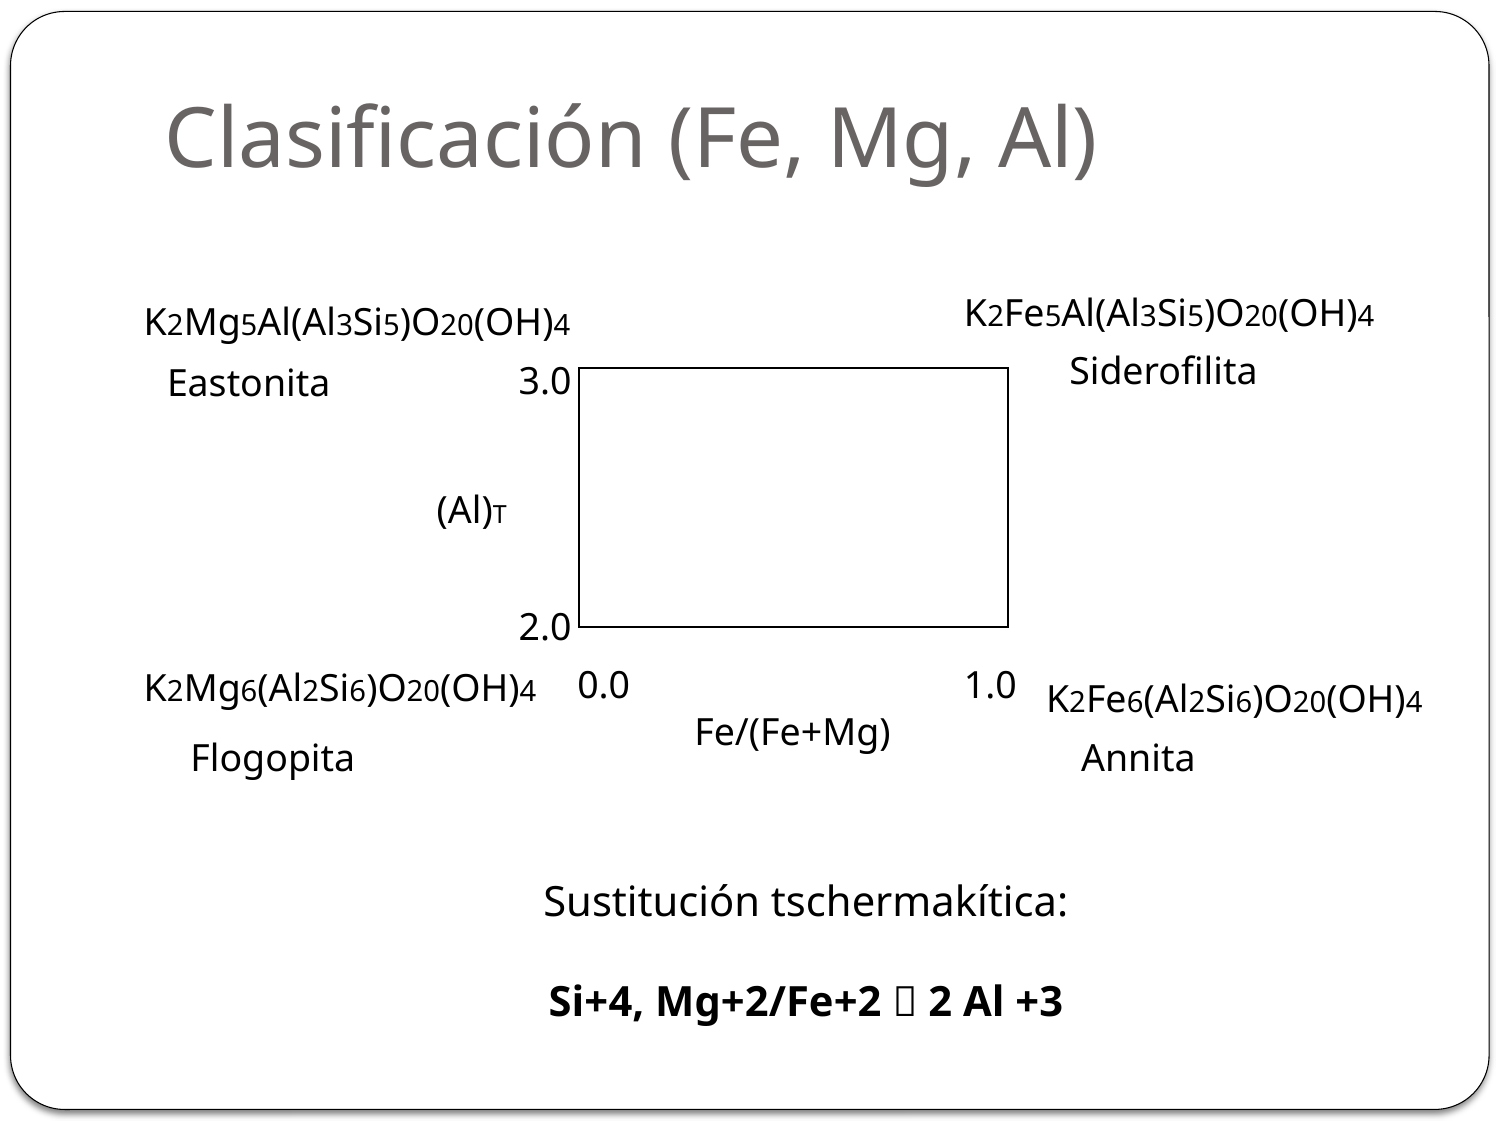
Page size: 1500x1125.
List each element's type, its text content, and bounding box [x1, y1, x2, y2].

text_box K2Fe6(Al2Si6)O20(OH)4 [1031, 667, 1500, 728]
table_header [580, 369, 1007, 626]
text_box Fe/(Fe+Mg) [679, 700, 926, 761]
title Clasificación (Fe, Mg, Al) [150, 11, 1425, 200]
text_box K2Mg6(Al2Si6)O20(OH)4 [128, 656, 621, 716]
text_box 2.0 [503, 595, 610, 656]
text_box Annita [1066, 726, 1383, 787]
text_box Siderofilita [1054, 339, 1313, 400]
text_box 1.0 [949, 654, 1067, 714]
text_box K2Mg5Al(Al3Si5)O20(OH)4 [128, 290, 610, 351]
text_box 3.0 [503, 349, 621, 410]
text_box (Al)T [421, 478, 563, 539]
text_box 0.0 [562, 654, 680, 714]
text_box Sustitución tschermakítica: Si+4, Mg+2/Fe+2  2 Al +3 [528, 867, 1084, 1032]
text_box Flogopita [175, 726, 481, 787]
text_box Eastonita [152, 351, 375, 412]
text_box K2Fe5Al(Al3Si5)O20(OH)4 [949, 281, 1477, 341]
